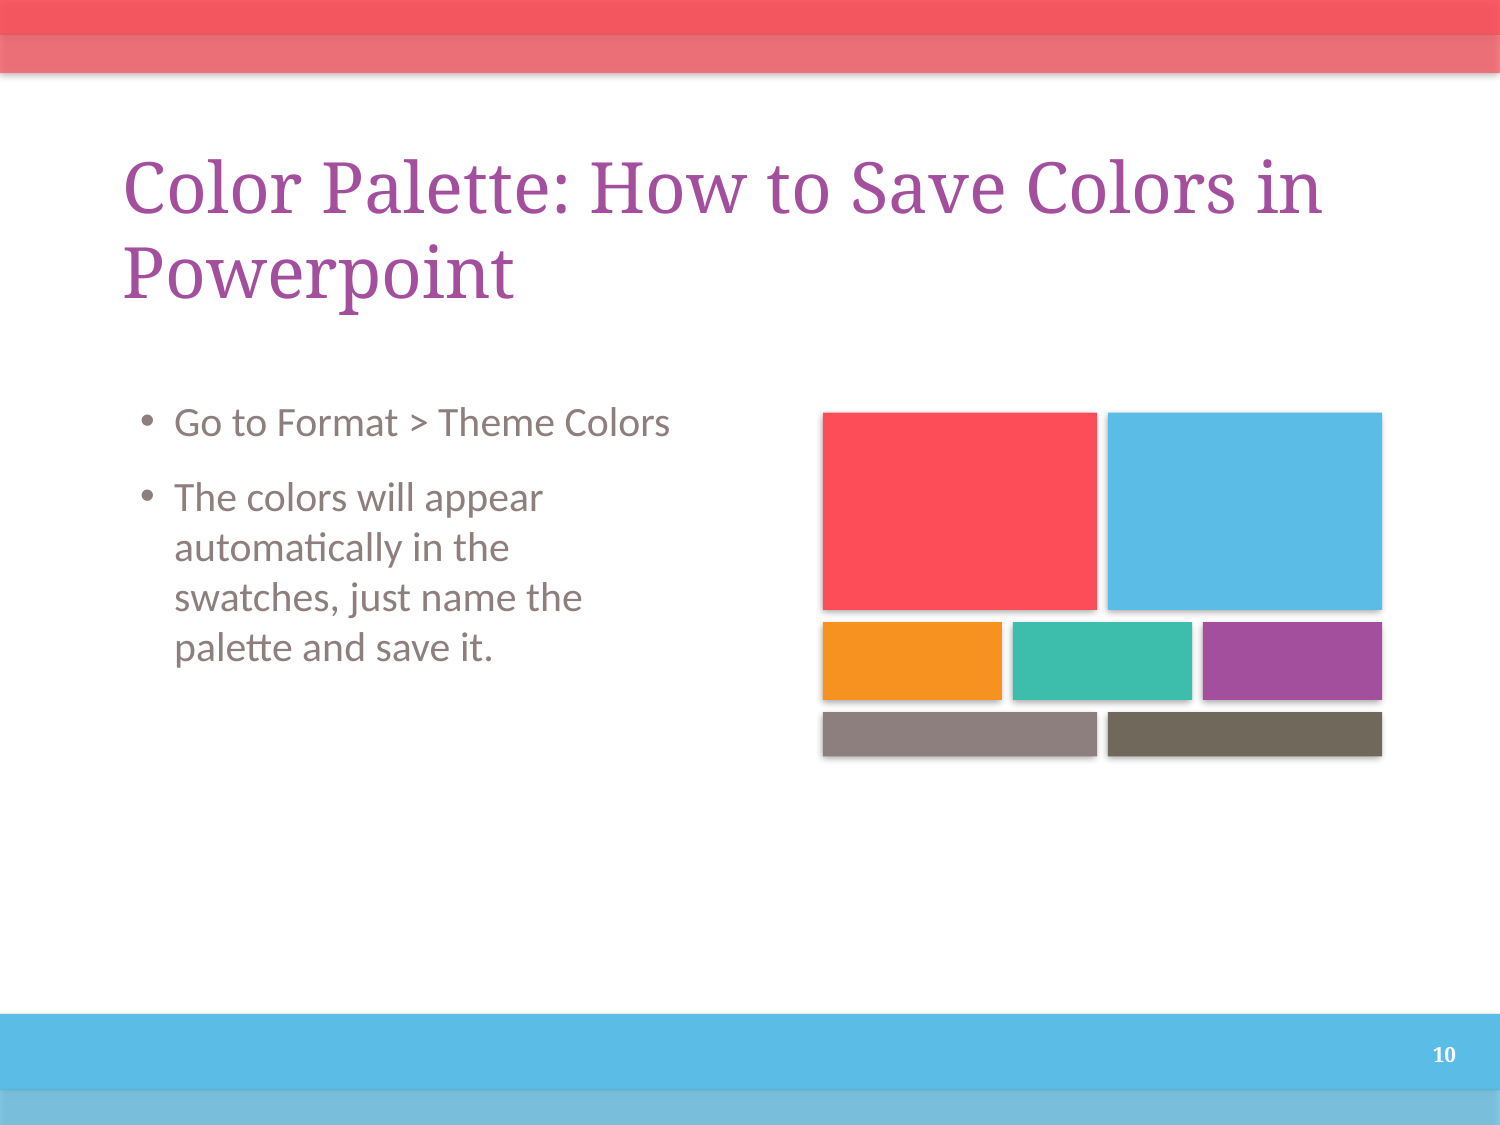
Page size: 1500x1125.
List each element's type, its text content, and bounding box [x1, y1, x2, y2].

text_box [822, 621, 1003, 701]
text_box [1202, 621, 1383, 701]
text_box [1012, 621, 1193, 701]
title Color Palette: How to Save Colors in Powerpoint [108, 131, 1383, 325]
list Go to Format > Theme Colors The colors will appear automatically in the swatches, just name the palette and save it. [108, 387, 700, 957]
text_box [1107, 711, 1383, 757]
text_box [822, 711, 1098, 757]
text_box [822, 412, 1098, 611]
text_box [1107, 412, 1383, 611]
